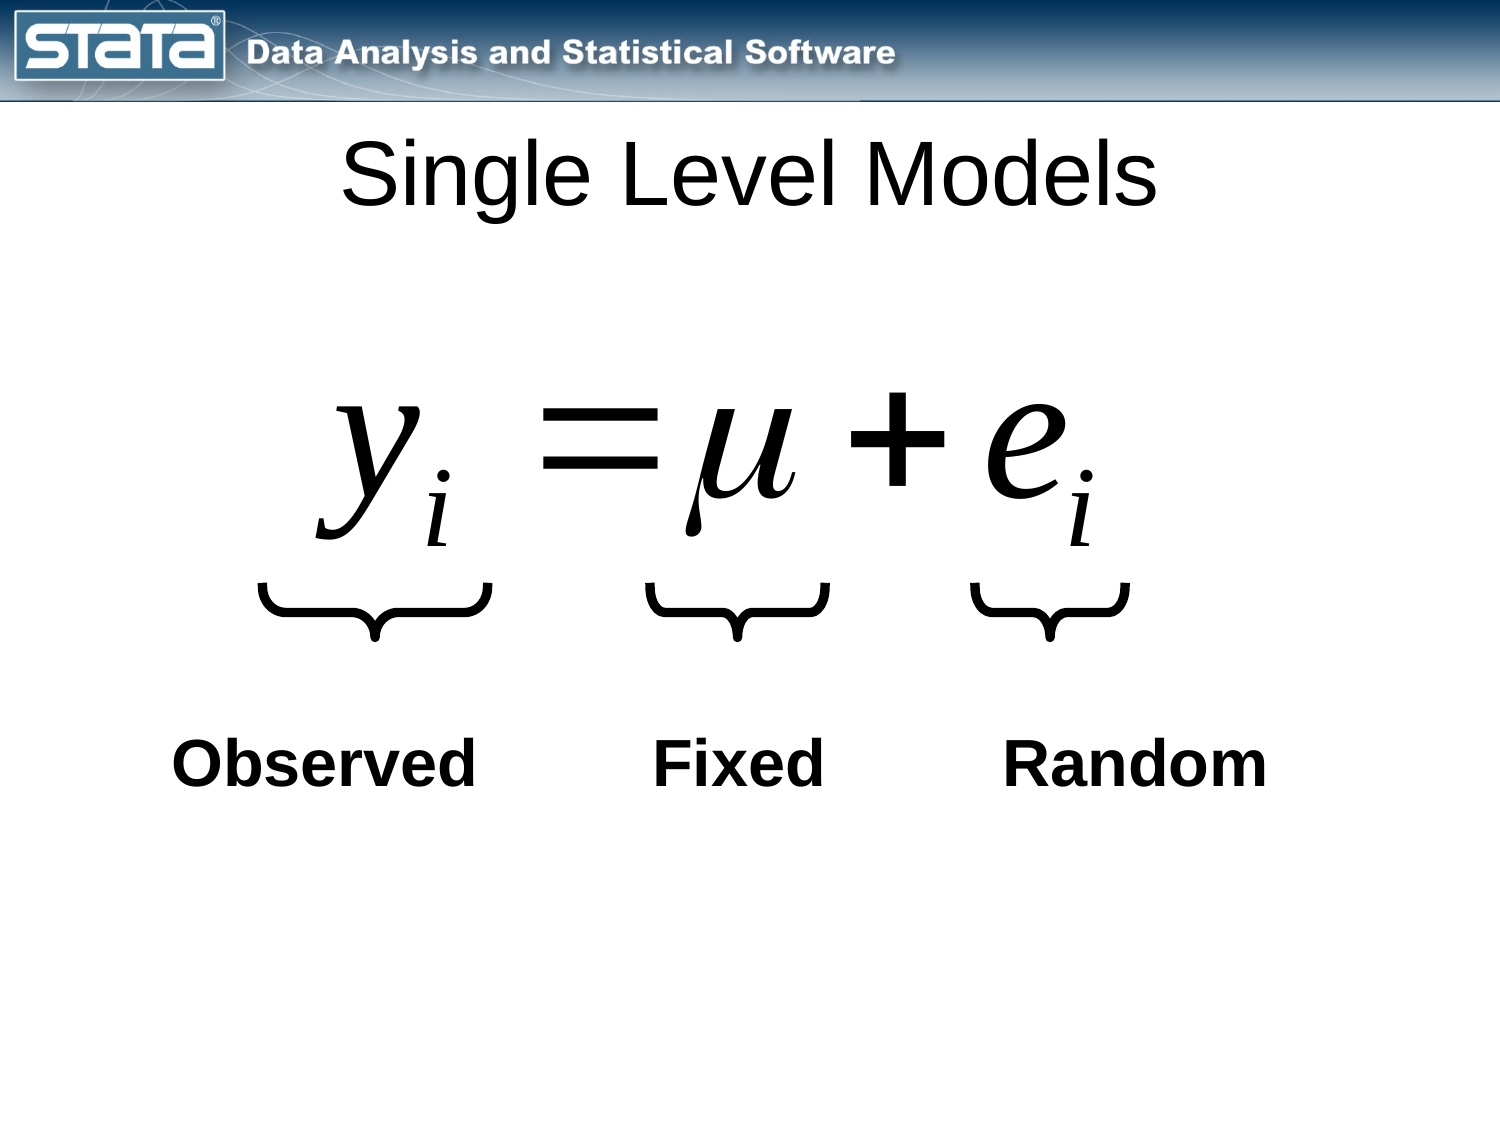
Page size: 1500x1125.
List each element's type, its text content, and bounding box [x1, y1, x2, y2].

title Single Level Models [0, 109, 1500, 238]
text_box Observed [156, 712, 494, 808]
picture [0, 0, 1500, 102]
text_box Random [987, 712, 1285, 808]
text_box [262, 587, 481, 638]
text_box [979, 605, 1121, 638]
text_box [654, 605, 821, 638]
text_box Fixed [637, 712, 842, 808]
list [283, 299, 1141, 597]
